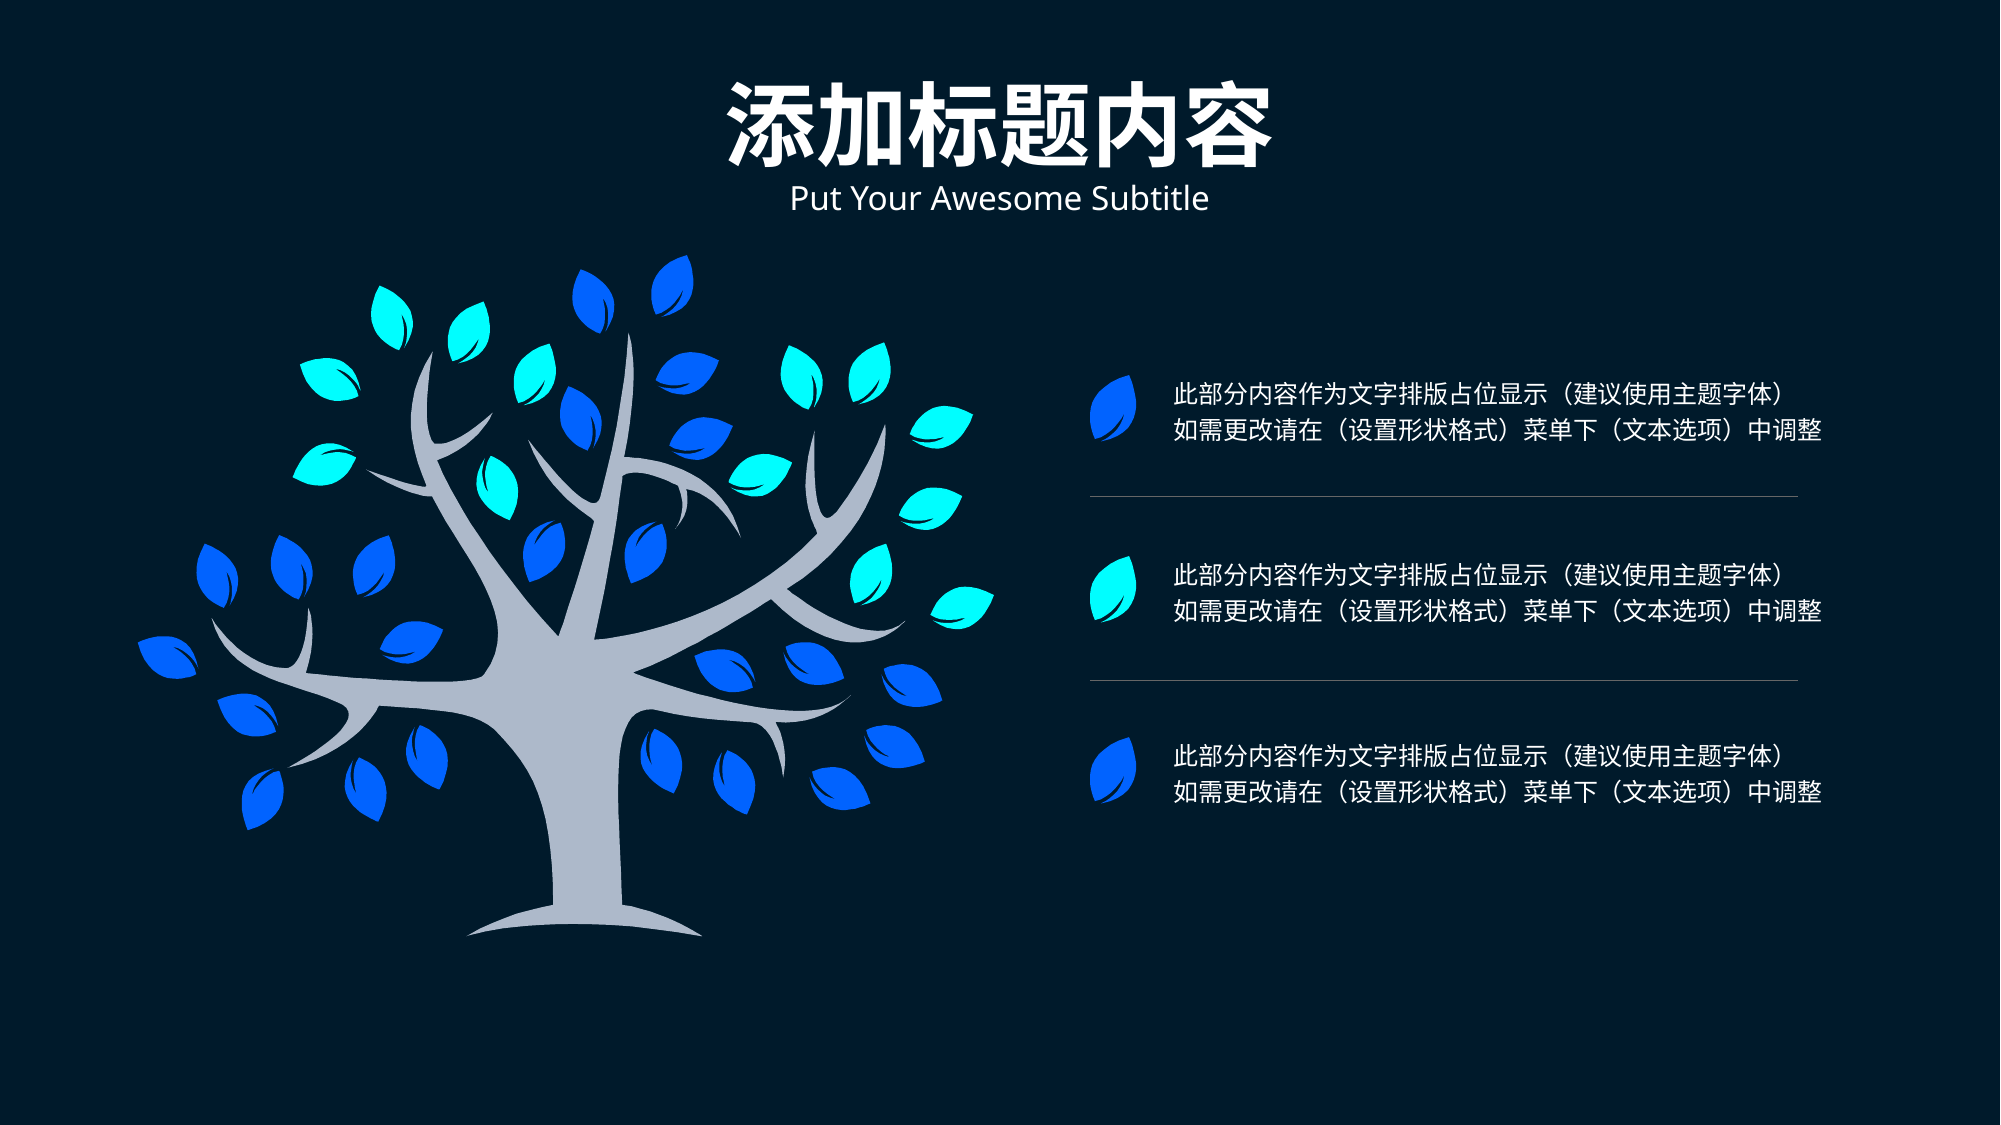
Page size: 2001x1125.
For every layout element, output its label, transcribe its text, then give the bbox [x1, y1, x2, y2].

text_box 添加标题内容 [709, 60, 1291, 185]
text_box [137, 254, 995, 937]
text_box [1089, 357, 1858, 821]
text_box Put Your Awesome Subtitle [774, 169, 1226, 225]
